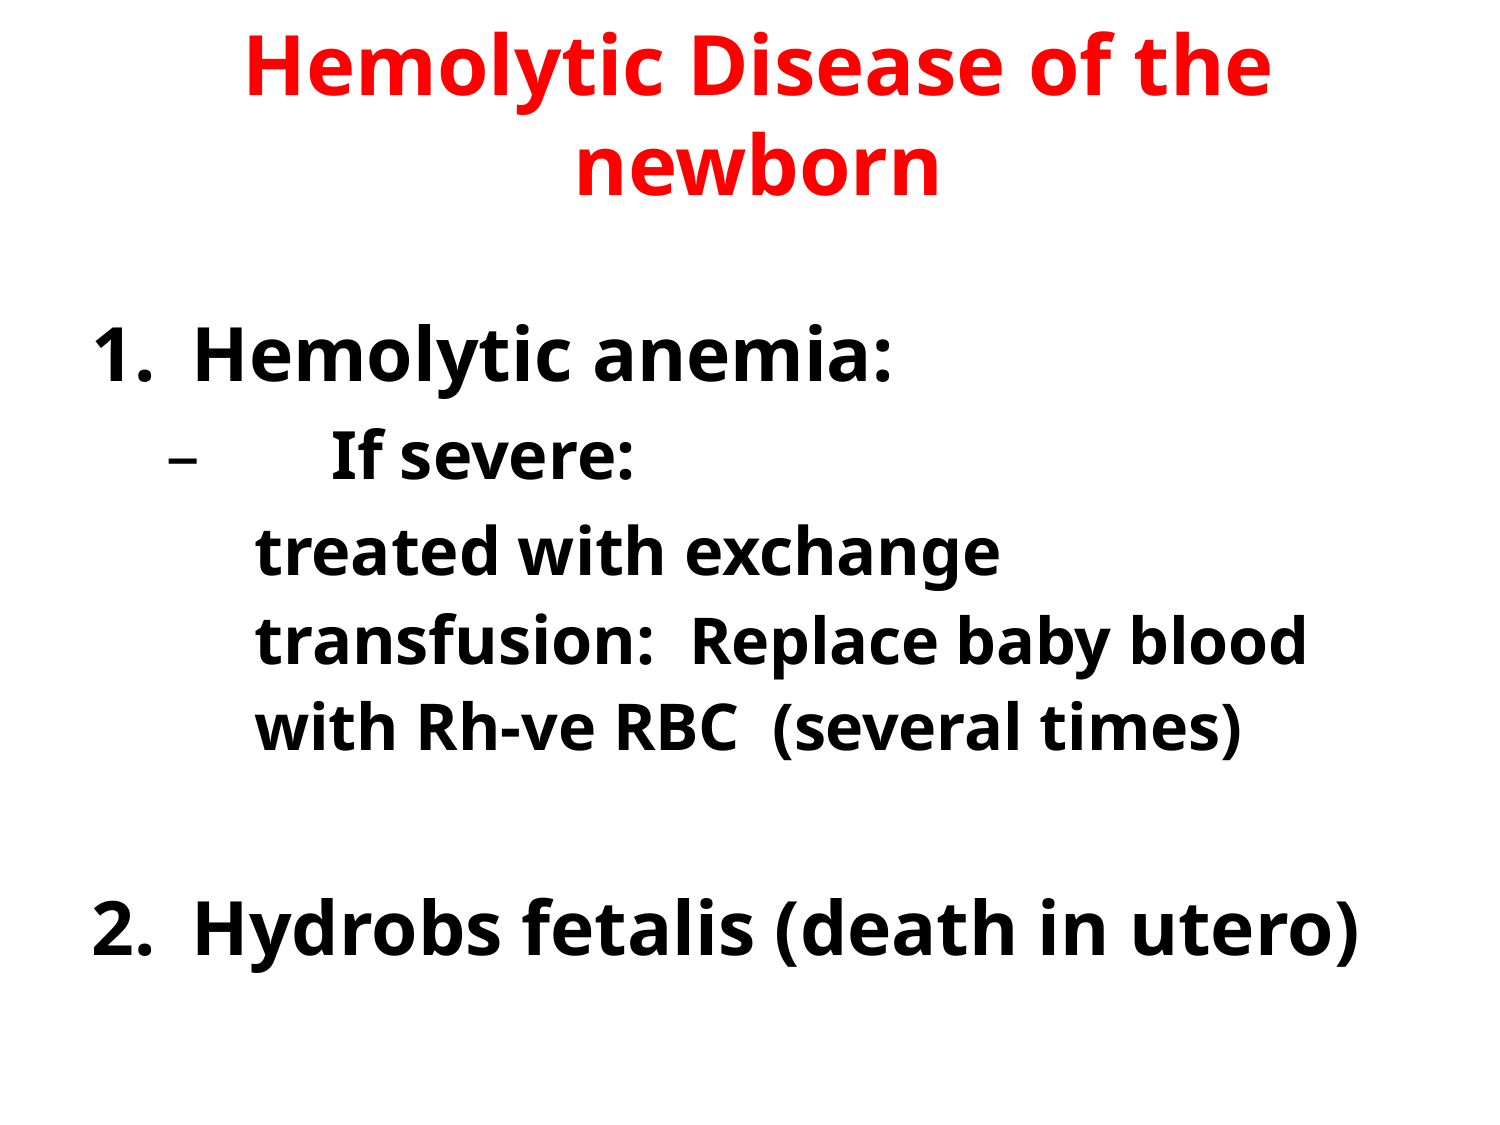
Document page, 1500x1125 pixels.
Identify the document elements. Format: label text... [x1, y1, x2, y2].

text_box Hemolytic anemia: – If severe: treated with exchange transfusion: Replace baby blood with Rh-ve RBC (several times) Hydrobs fetalis (death in utero) [89, 306, 1403, 971]
title Hemolytic Disease of the newborn [242, 11, 1275, 212]
